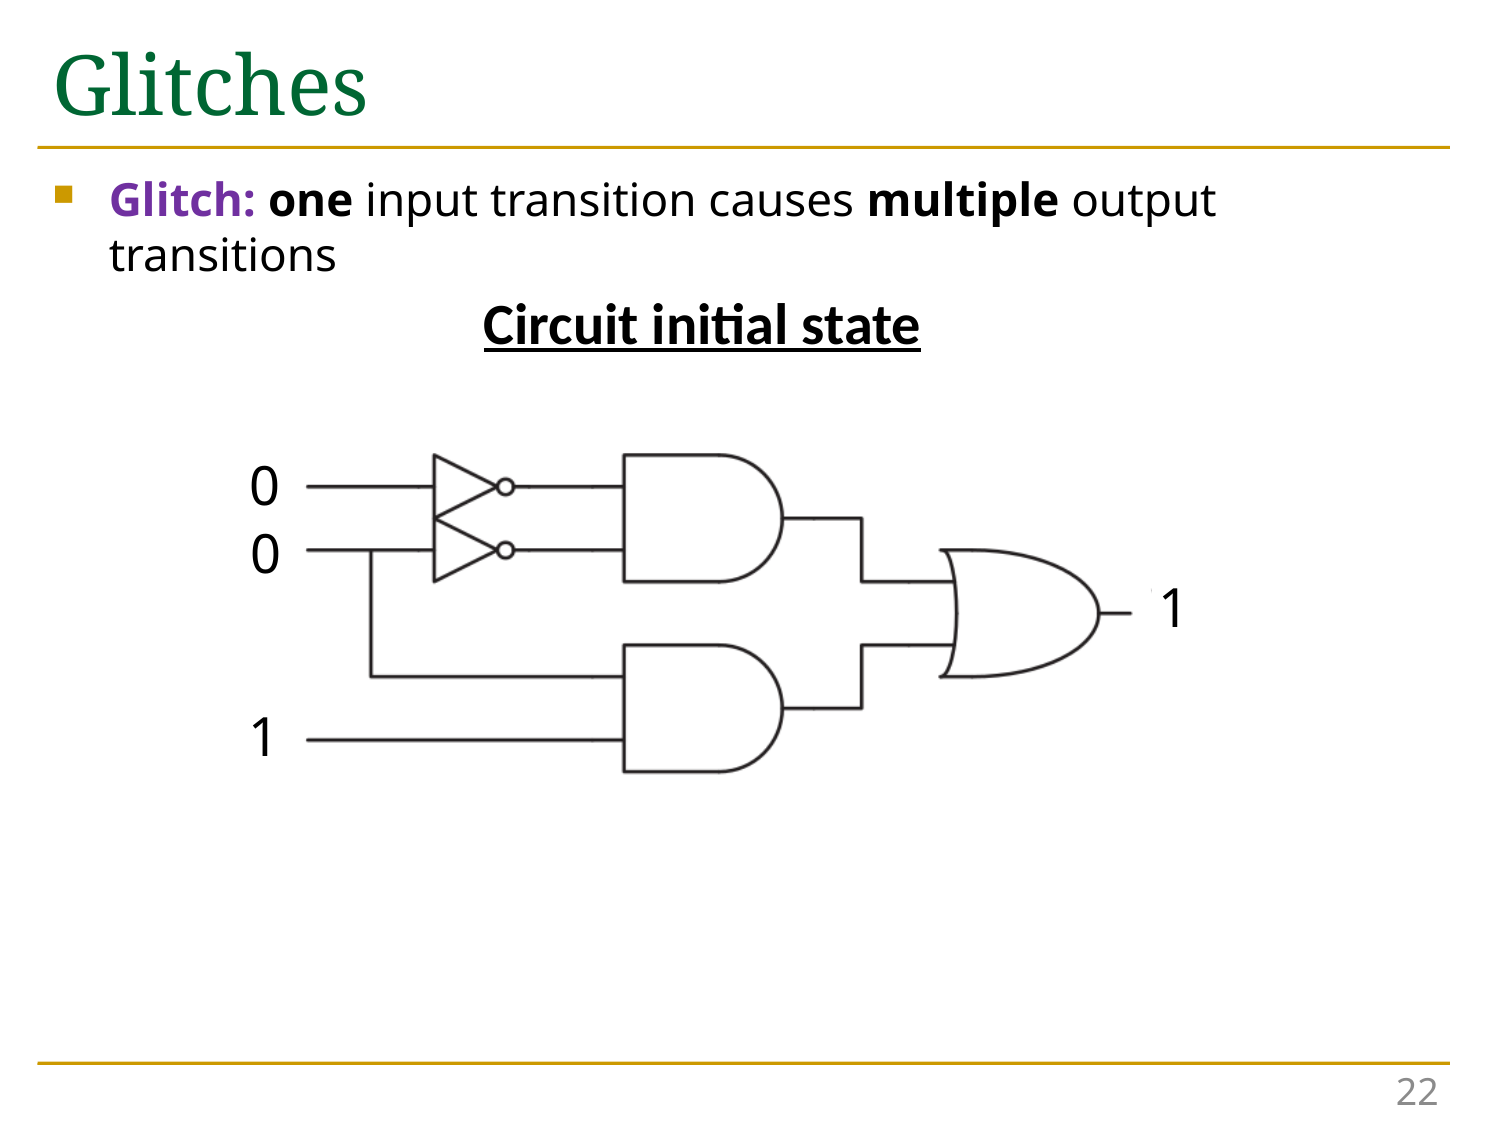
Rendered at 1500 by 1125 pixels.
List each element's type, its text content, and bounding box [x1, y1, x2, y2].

text_box 1 [1158, 565, 1390, 646]
picture [301, 412, 1153, 798]
title Glitches [37, 24, 1450, 163]
list Glitch: one input transition causes multiple output transitions [37, 163, 1450, 294]
slide_number 22 [1116, 1063, 1454, 1124]
text_box 0 [235, 444, 296, 512]
text_box 0 [235, 512, 296, 593]
text_box 1 [233, 695, 296, 775]
text_box Circuit initial state [455, 278, 950, 364]
